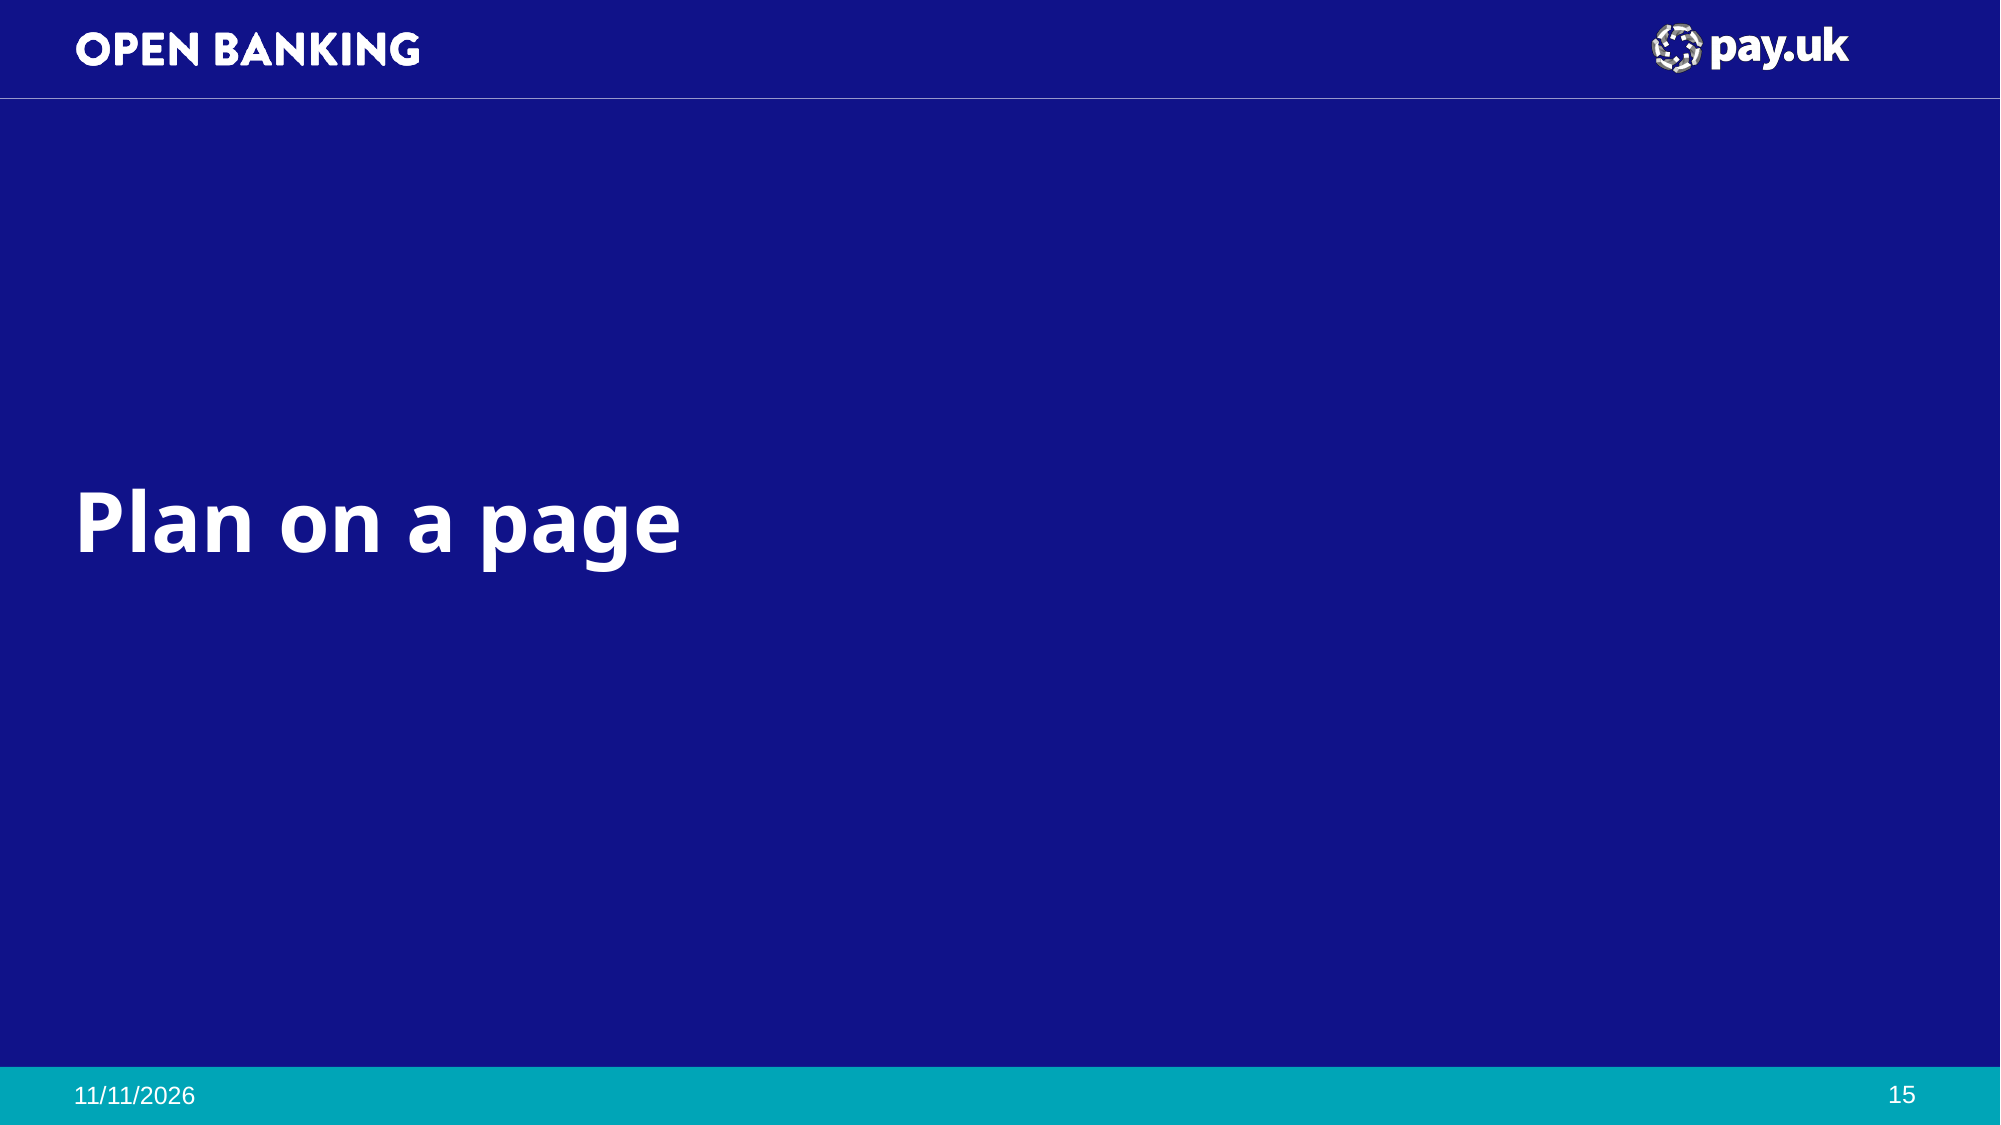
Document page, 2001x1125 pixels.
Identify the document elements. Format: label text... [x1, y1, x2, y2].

footer [662, 1064, 1338, 1124]
picture [1644, 12, 1856, 78]
slide_number 15 [1412, 1064, 1932, 1124]
picture [43, 0, 452, 99]
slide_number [59, 1065, 509, 1125]
title Plan on a page [59, 105, 1750, 576]
